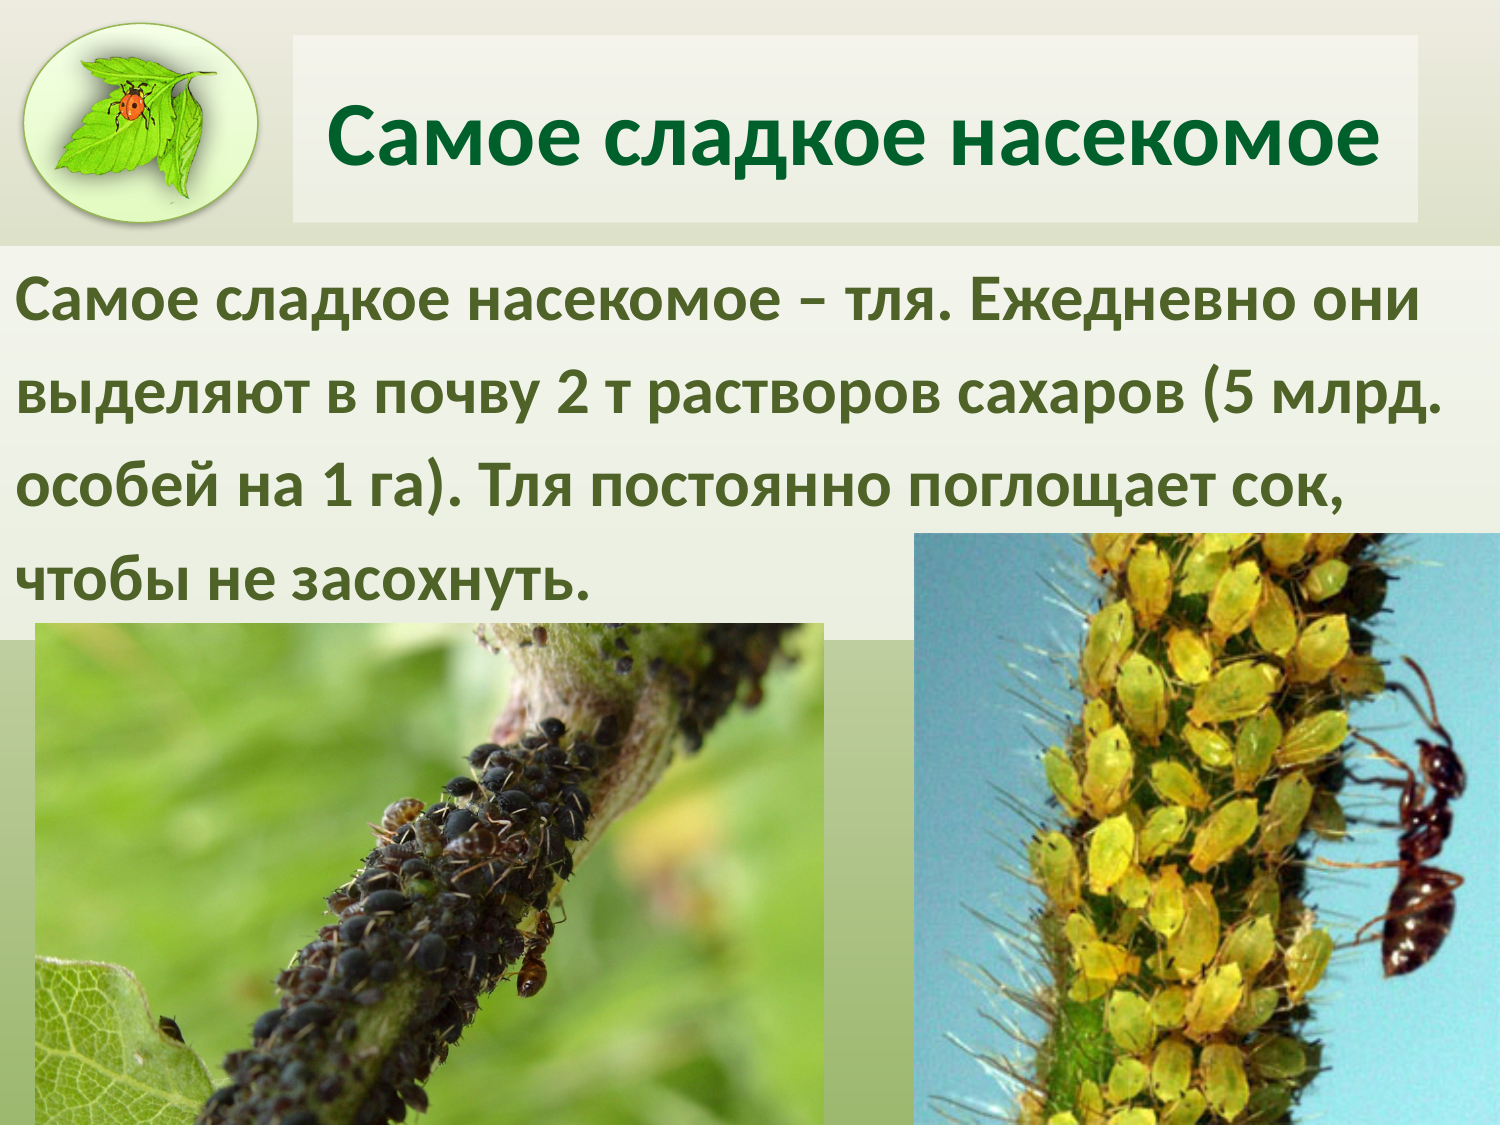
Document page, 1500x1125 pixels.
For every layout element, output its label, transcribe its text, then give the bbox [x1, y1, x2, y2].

title Самое сладкое насекомое [292, 35, 1418, 223]
picture [46, 35, 227, 211]
list Самое сладкое насекомое – тля. Ежедневно они выделяют в почву 2 т растворов сахаров (5 млрд. особей на 1 га). Тля постоянно поглощает сок, чтобы не засохнуть. [0, 246, 1500, 640]
picture [34, 623, 824, 1125]
picture [913, 532, 1500, 1125]
